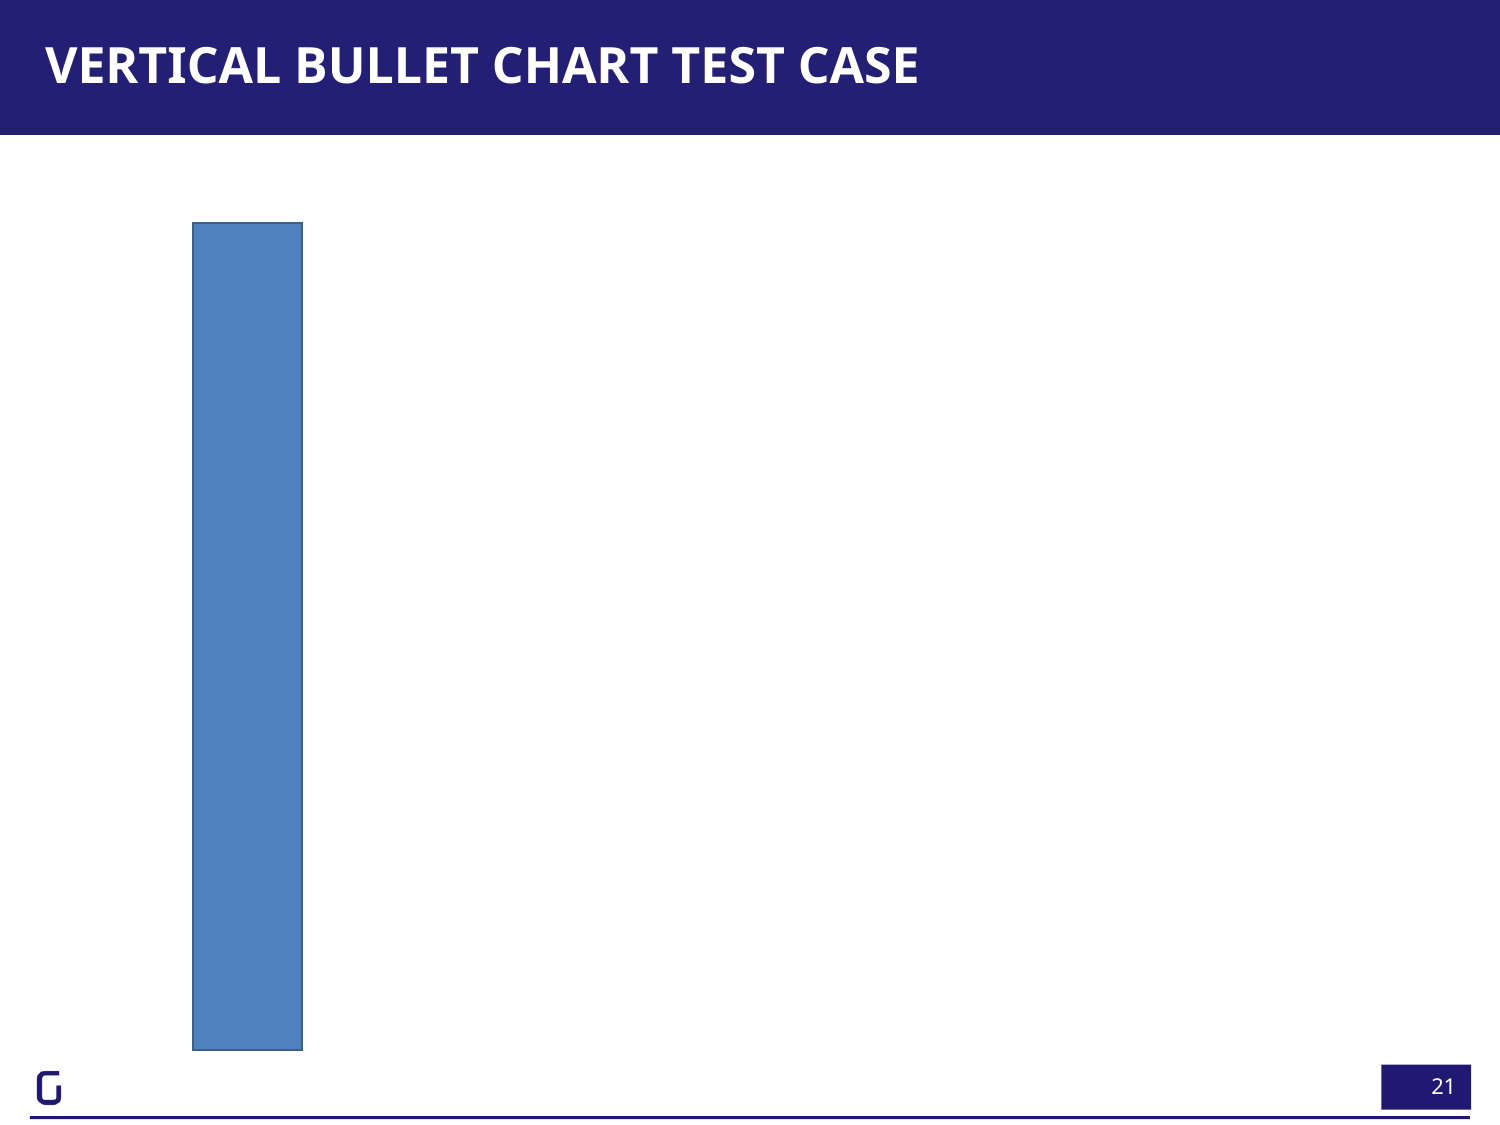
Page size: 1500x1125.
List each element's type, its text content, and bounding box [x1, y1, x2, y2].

title Vertical Bullet Chart Test Case [30, 15, 1470, 120]
picture [30, 1064, 67, 1110]
text_box [192, 222, 303, 1051]
